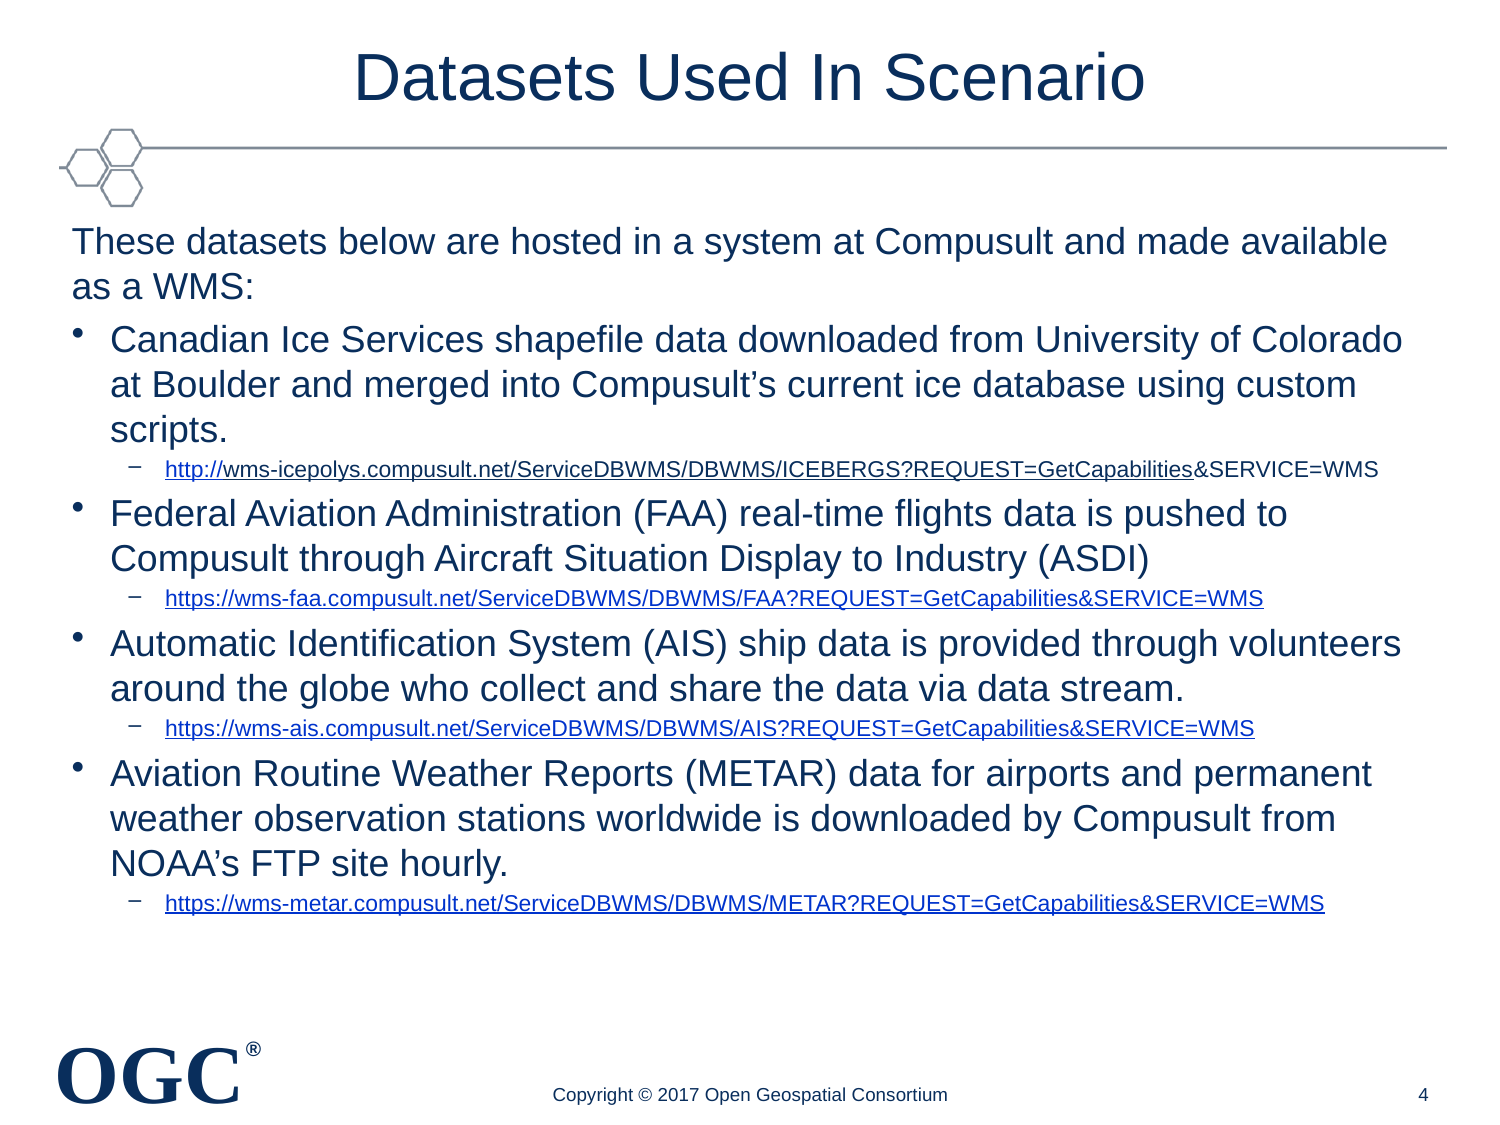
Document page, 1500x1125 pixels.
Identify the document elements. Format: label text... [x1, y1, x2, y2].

list These datasets below are hosted in a system at Compusult and made available as a WMS: Canadian Ice Services shapefile data downloaded from University of Colorado at Boulder and merged into Compusult’s current ice database using custom scripts. http://wms-icepolys.compusult.net/ServiceDBWMS/DBWMS/ICEBERGS?REQUEST=GetCapabilities&SERVICE=WMS Federal Aviation Administration (FAA) real-time flights data is pushed to Compusult through Aircraft Situation Display to Industry (ASDI) https://wms-faa.compusult.net/ServiceDBWMS/DBWMS/FAA?REQUEST=GetCapabilities&SERVICE=WMS Automatic Identification System (AIS) ship data is provided through volunteers around the globe who collect and share the data via data stream. https://wms-ais.compusult.net/ServiceDBWMS/DBWMS/AIS?REQUEST=GetCapabilities&SERVICE=WMS Aviation Routine Weather Reports (METAR) data for airports and permanent weather observation stations worldwide is downloaded by Compusult from NOAA’s FTP site hourly. https://wms-metar.compusult.net/ServiceDBWMS/DBWMS/METAR?REQUEST=GetCapabilities&SERVICE=WMS [56, 209, 1445, 1013]
footer Copyright © 2017 Open Geospatial Consortium [487, 1074, 1013, 1113]
slide_number 4 [1130, 1074, 1444, 1113]
title Datasets Used In Scenario [37, 22, 1463, 136]
picture [59, 136, 1447, 208]
